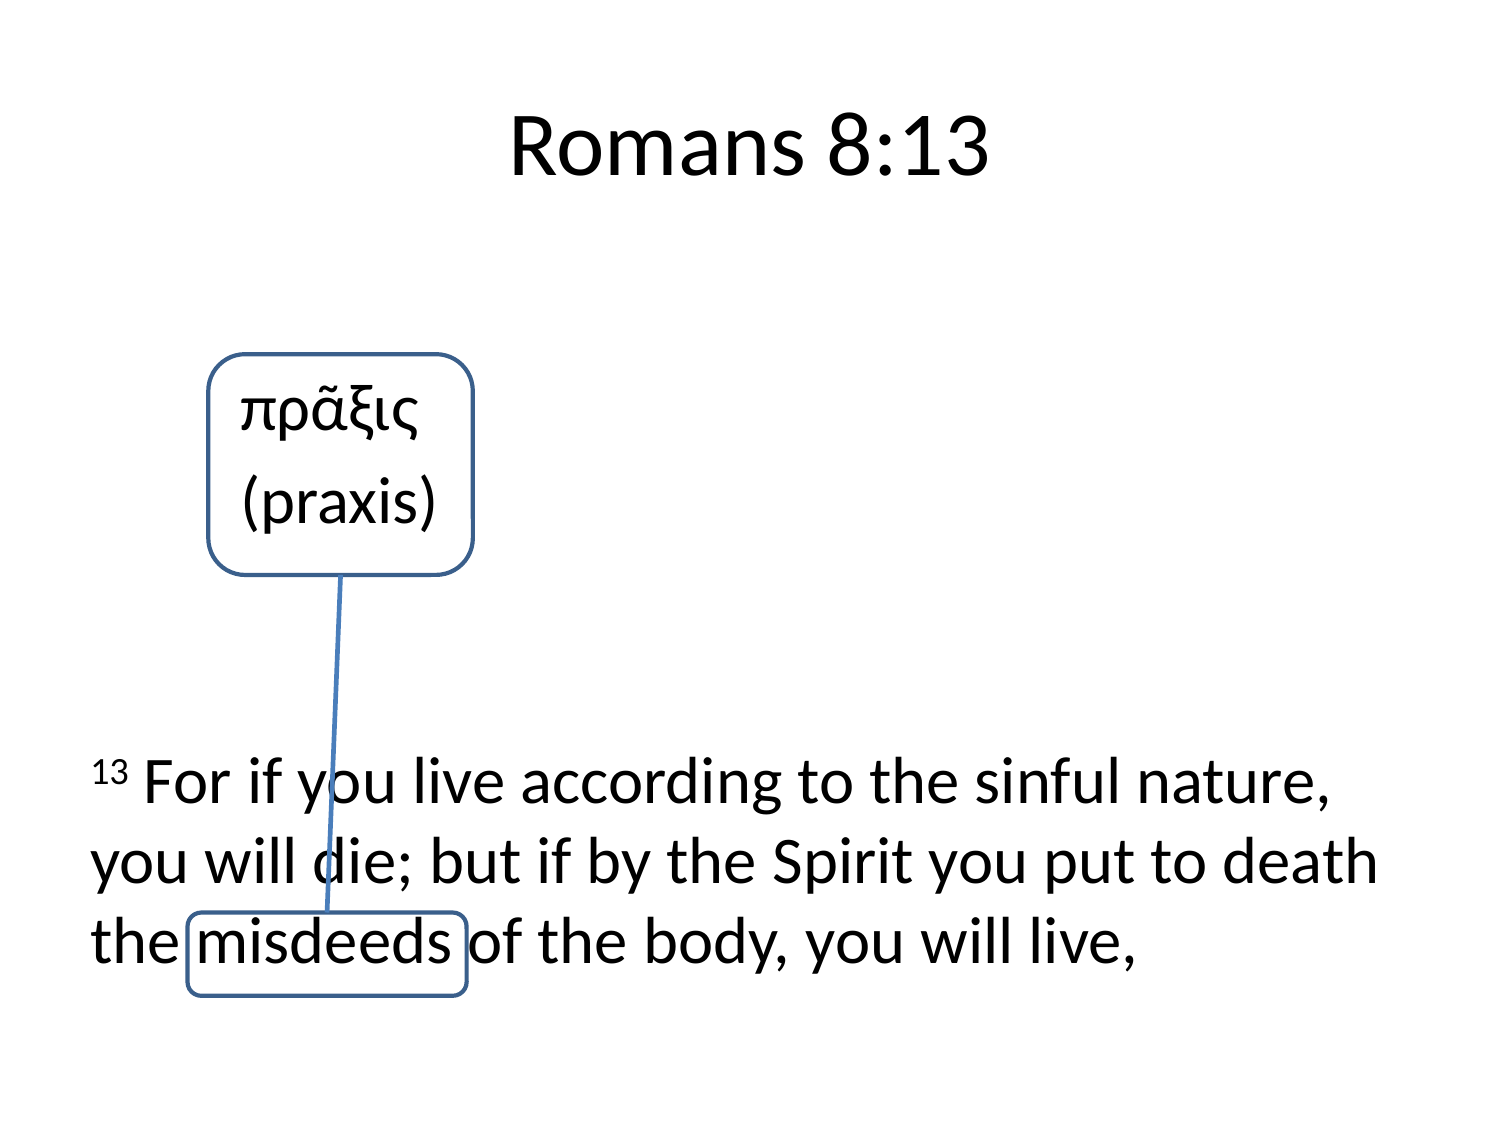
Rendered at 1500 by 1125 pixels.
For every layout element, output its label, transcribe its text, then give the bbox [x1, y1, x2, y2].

title Romans 8:13 [75, 45, 1425, 233]
text_box [206, 352, 475, 578]
list πρᾶξις (praxis) 13 For if you live according to the sinful nature, you will die; but if by the Spirit you put to death the misdeeds of the body, you will live, [75, 262, 1425, 1005]
text_box [185, 910, 469, 998]
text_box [326, 574, 341, 913]
